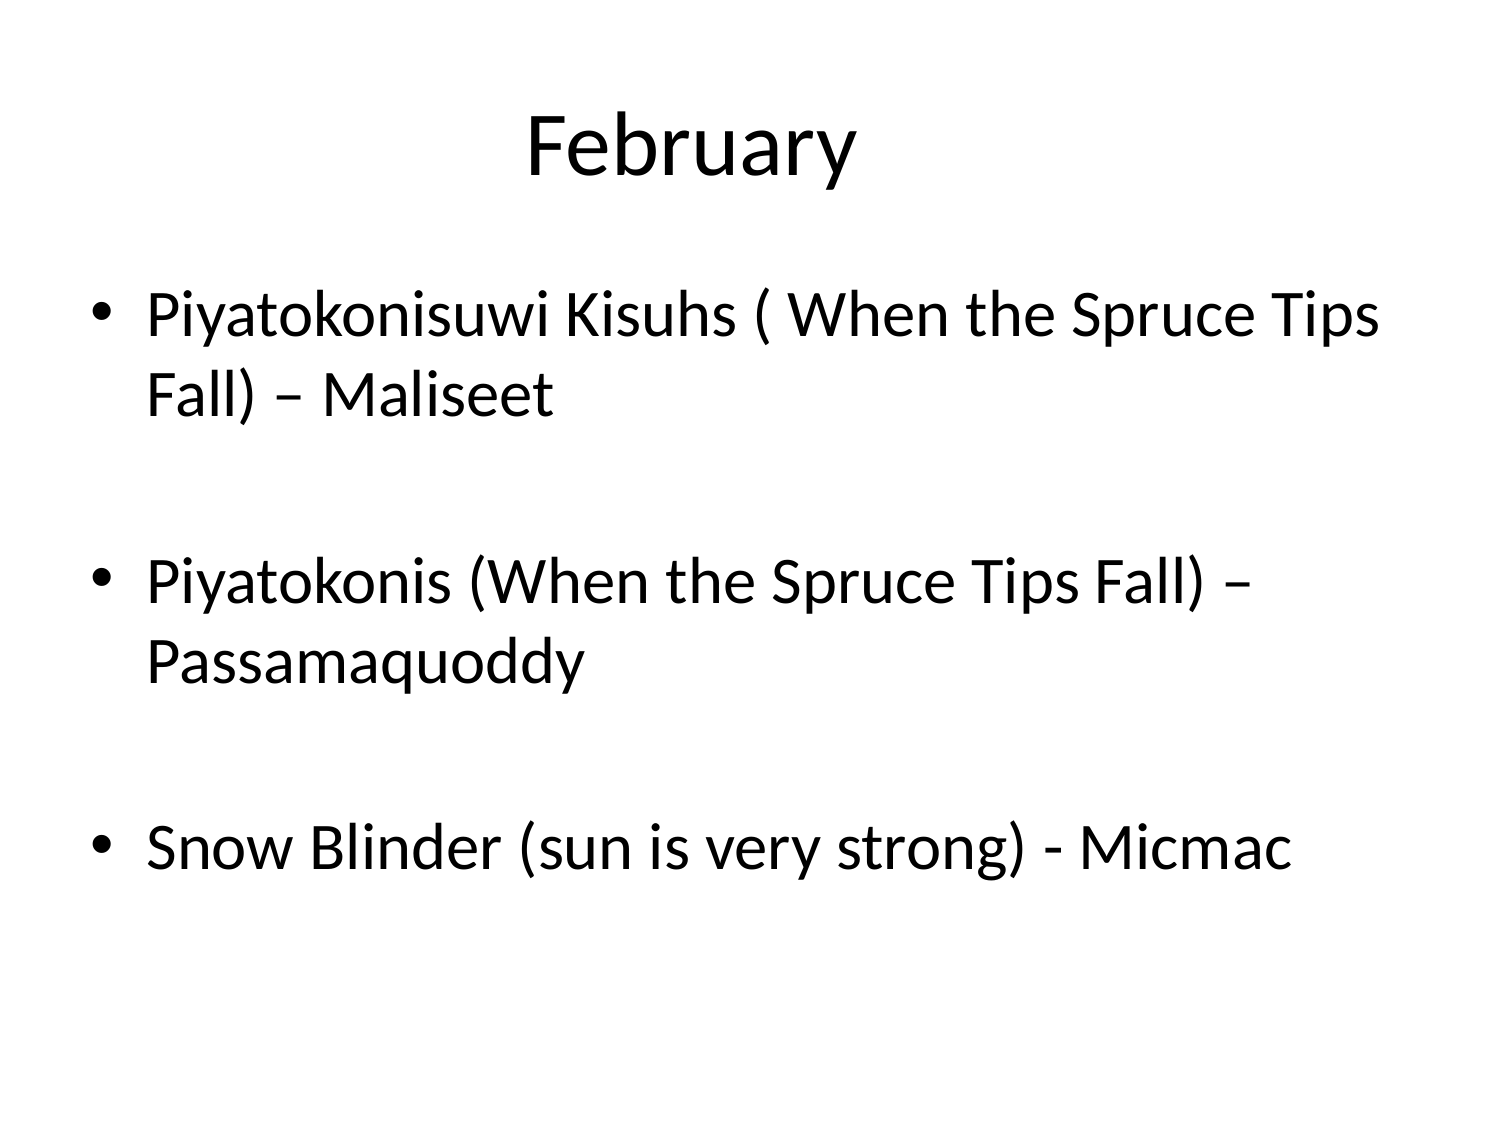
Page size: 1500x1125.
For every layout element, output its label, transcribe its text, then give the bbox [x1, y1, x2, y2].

list Piyatokonisuwi Kisuhs ( When the Spruce Tips Fall) – Maliseet Piyatokonis (When the Spruce Tips Fall) – Passamaquoddy Snow Blinder (sun is very strong) - Micmac [75, 262, 1425, 1005]
title February [75, 45, 1425, 233]
